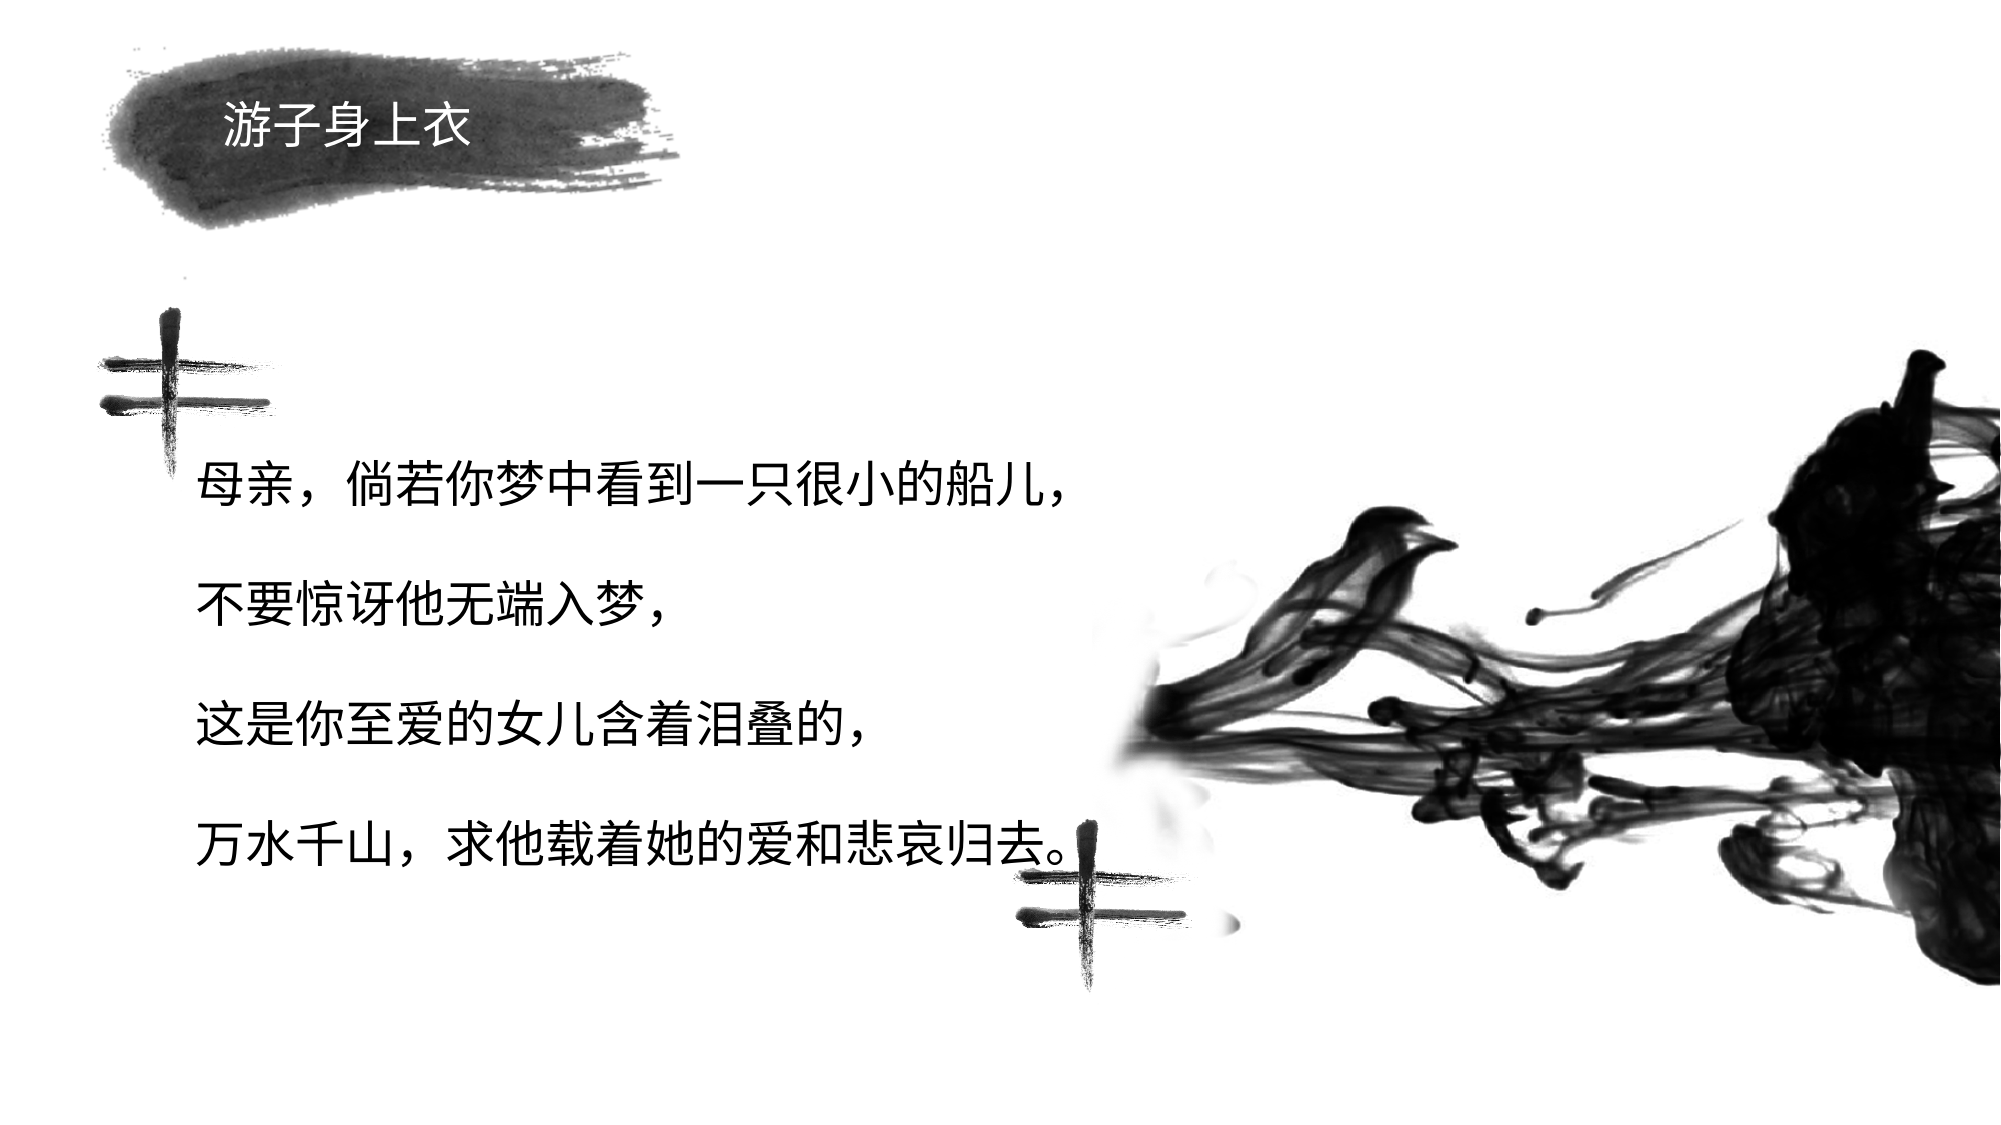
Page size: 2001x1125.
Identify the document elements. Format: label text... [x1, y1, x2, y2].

text_box 母亲，倘若你梦中看到一只很小的船儿， 不要惊讶他无端入梦， 这是你至爱的女儿含着泪叠的， 万水千山，求他载着她的爱和悲哀归去。 [180, 385, 1155, 881]
picture [69, 0, 718, 266]
picture [1092, 301, 2001, 1125]
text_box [1007, 813, 1200, 1006]
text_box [90, 301, 283, 494]
